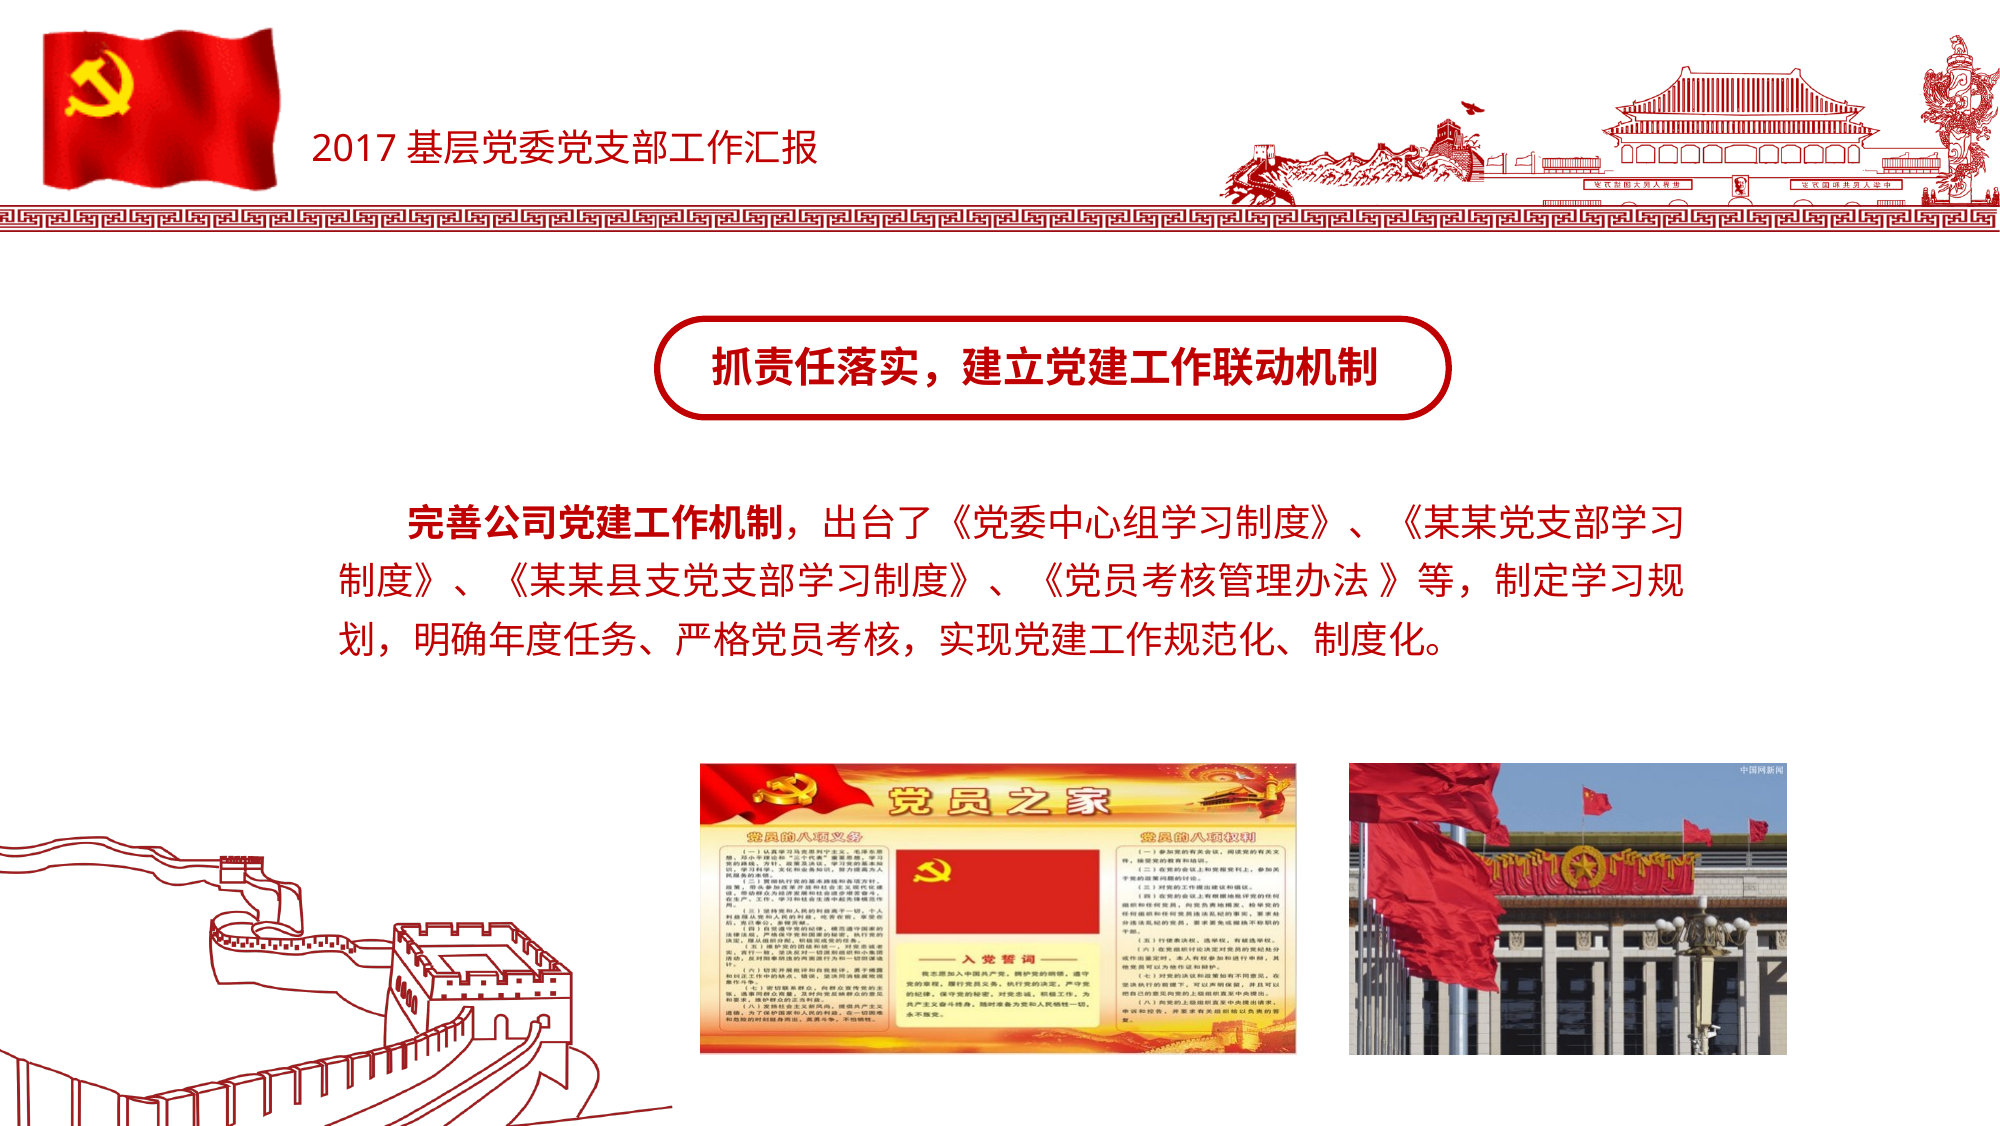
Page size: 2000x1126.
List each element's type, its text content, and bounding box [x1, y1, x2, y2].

text_box 完善公司党建工作机制，出台了《党委中心组学习制度》、《某某党支部学习制度》、《某某县支党支部学习制度》、《党员考核管理办法 》等，制定学习规划，明确年度任务、严格党员考核，实现党建工作规范化、制度化。 [327, 479, 1698, 667]
text_box 抓责任落实，建立党建工作联动机制 [696, 333, 1395, 398]
picture [0, 19, 2000, 232]
text_box [655, 316, 1451, 420]
picture [0, 763, 1298, 1126]
picture [1349, 763, 1787, 1055]
list 2017基层党委党支部工作汇报 [291, 113, 1213, 209]
picture [33, 26, 292, 196]
